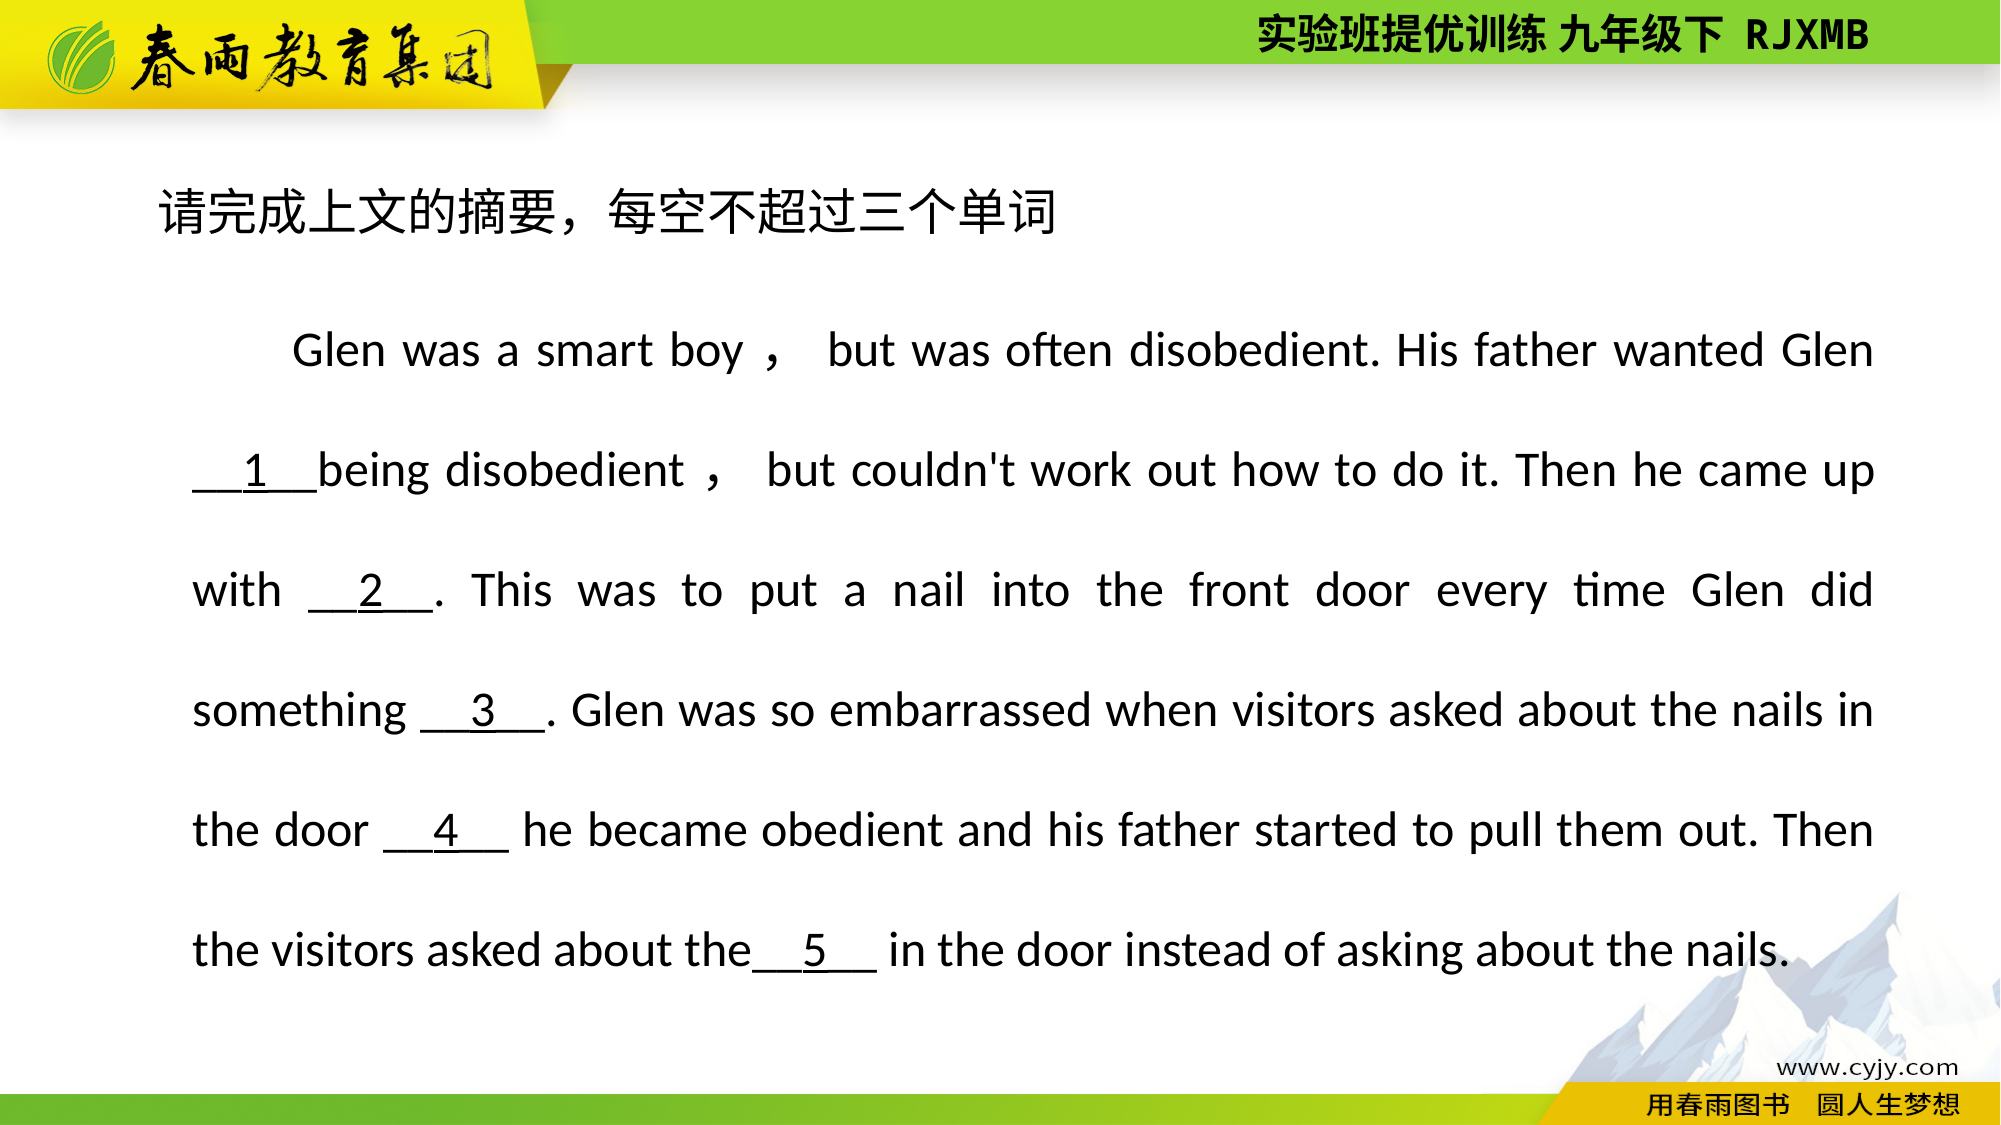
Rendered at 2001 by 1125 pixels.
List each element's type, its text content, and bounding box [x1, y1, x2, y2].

text_box 请完成上文的摘要，每空不超过三个单词 [42, 112, 1192, 248]
picture [0, 0, 2001, 1125]
text_box Glen was a smart boy，but was often disobedient. His father wanted Glen __1__being disobedient，but couldn't work out how to do it. Then he came up with __2__. This was to put a nail into the front door every time Glen did something __3__. Glen was so embarrassed when visitors asked about the nails in the door __4__ he became obedient and his father started to pull them out. Then the visitors asked about the__5__ in the door instead of asking about the nails. [177, 249, 1891, 984]
